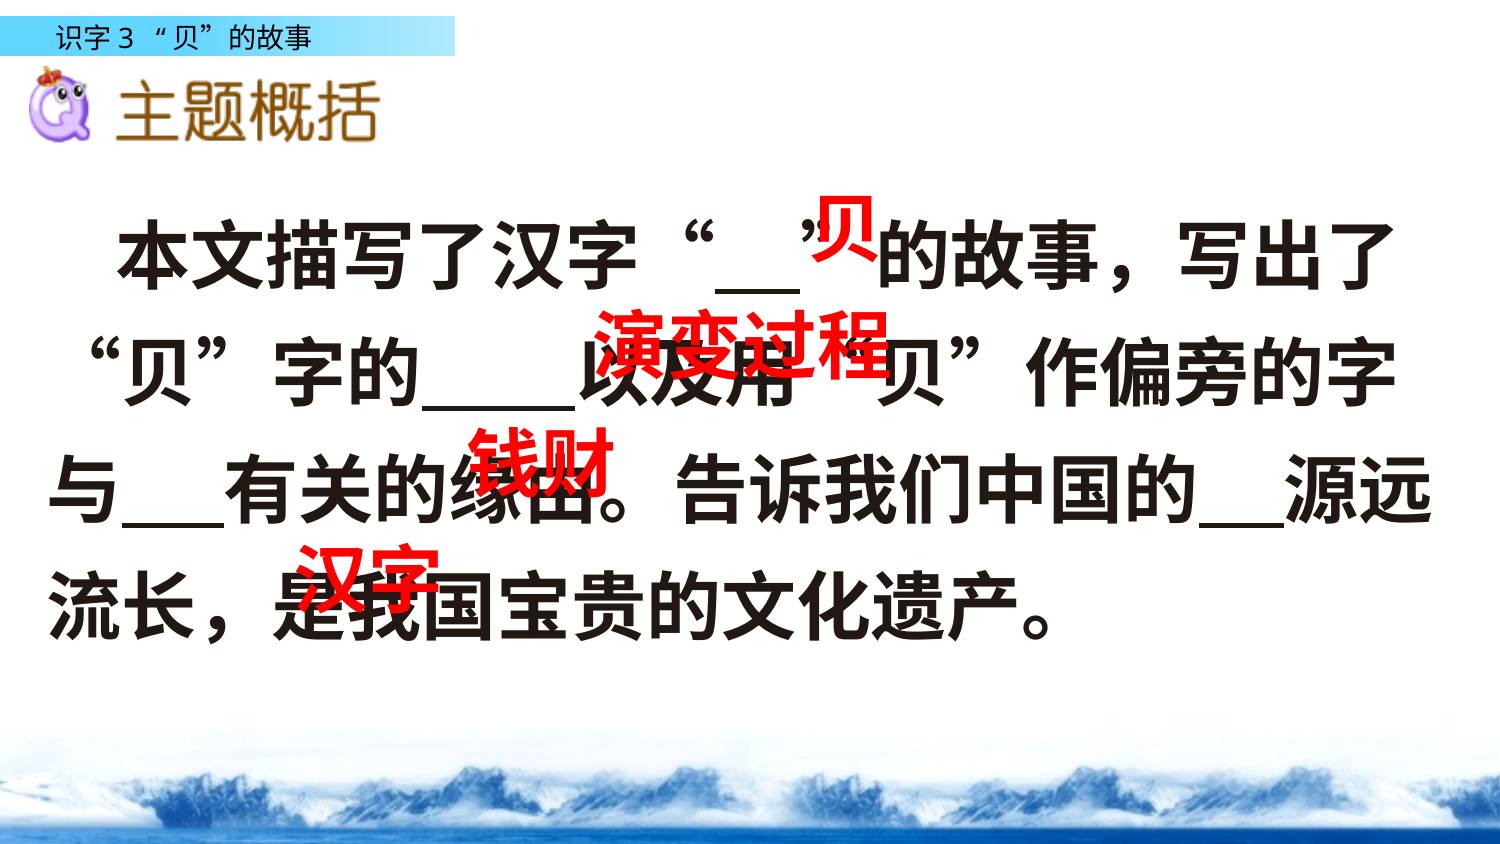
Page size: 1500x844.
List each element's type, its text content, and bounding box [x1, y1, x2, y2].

picture [0, 730, 1500, 844]
text_box 演变过程 [578, 291, 946, 397]
text_box 钱财 [451, 408, 674, 514]
text_box 贝 [759, 173, 937, 279]
picture [29, 43, 438, 186]
text_box 本文描写了汉字“ ”的故事，写出了“贝”字的 以及用“贝”作偏旁的字与 有关的缘由。告诉我们中国的 源远流长，是我国宝贵的文化遗产。 [31, 173, 1463, 657]
text_box 汉字 [244, 525, 501, 630]
